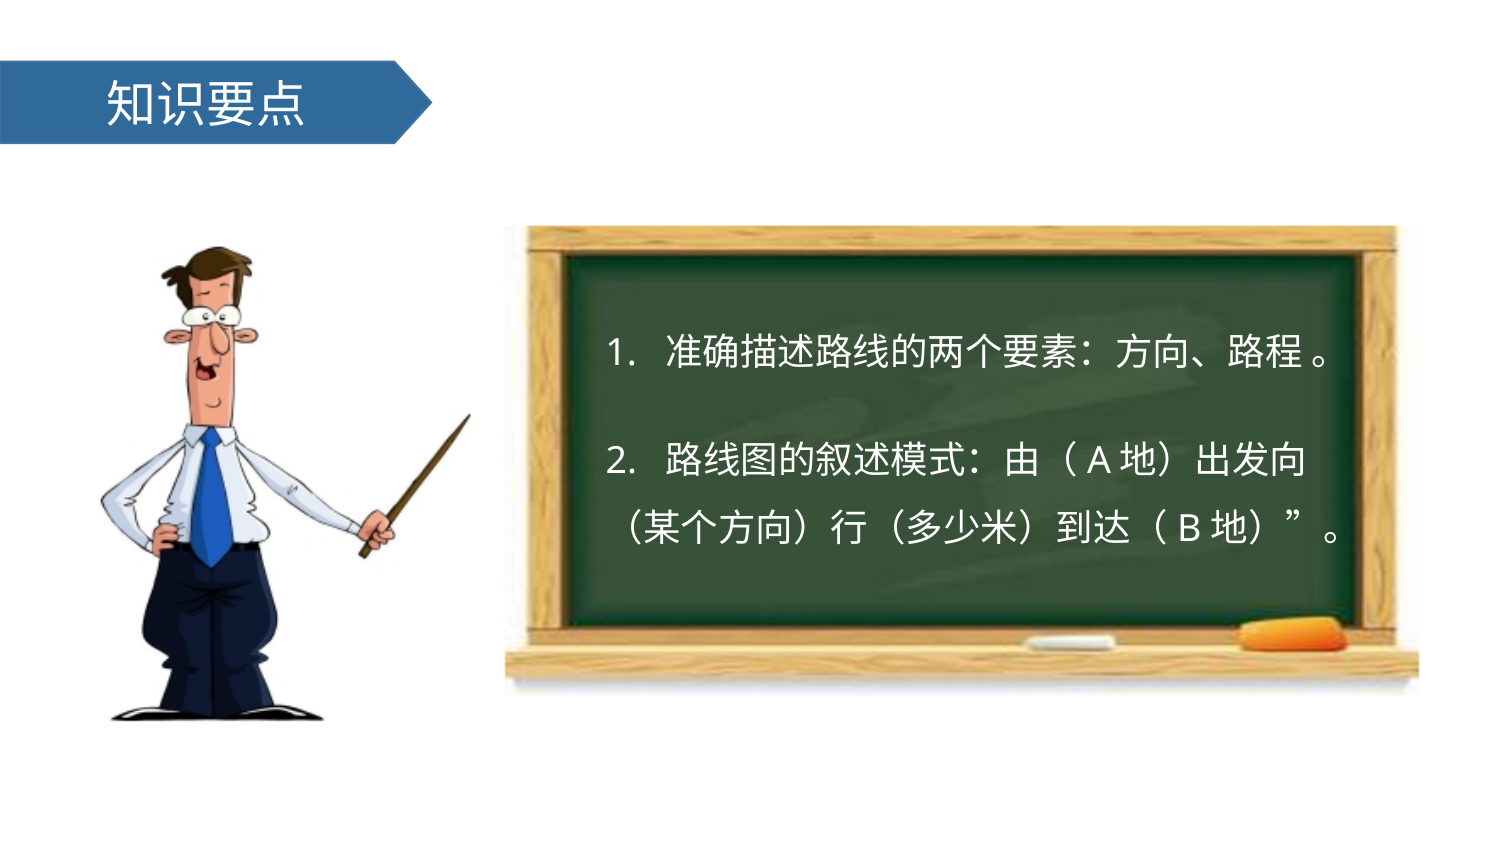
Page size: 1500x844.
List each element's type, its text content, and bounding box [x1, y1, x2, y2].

picture [492, 215, 1431, 696]
text_box 知识要点 [0, 61, 432, 144]
picture [86, 232, 486, 728]
